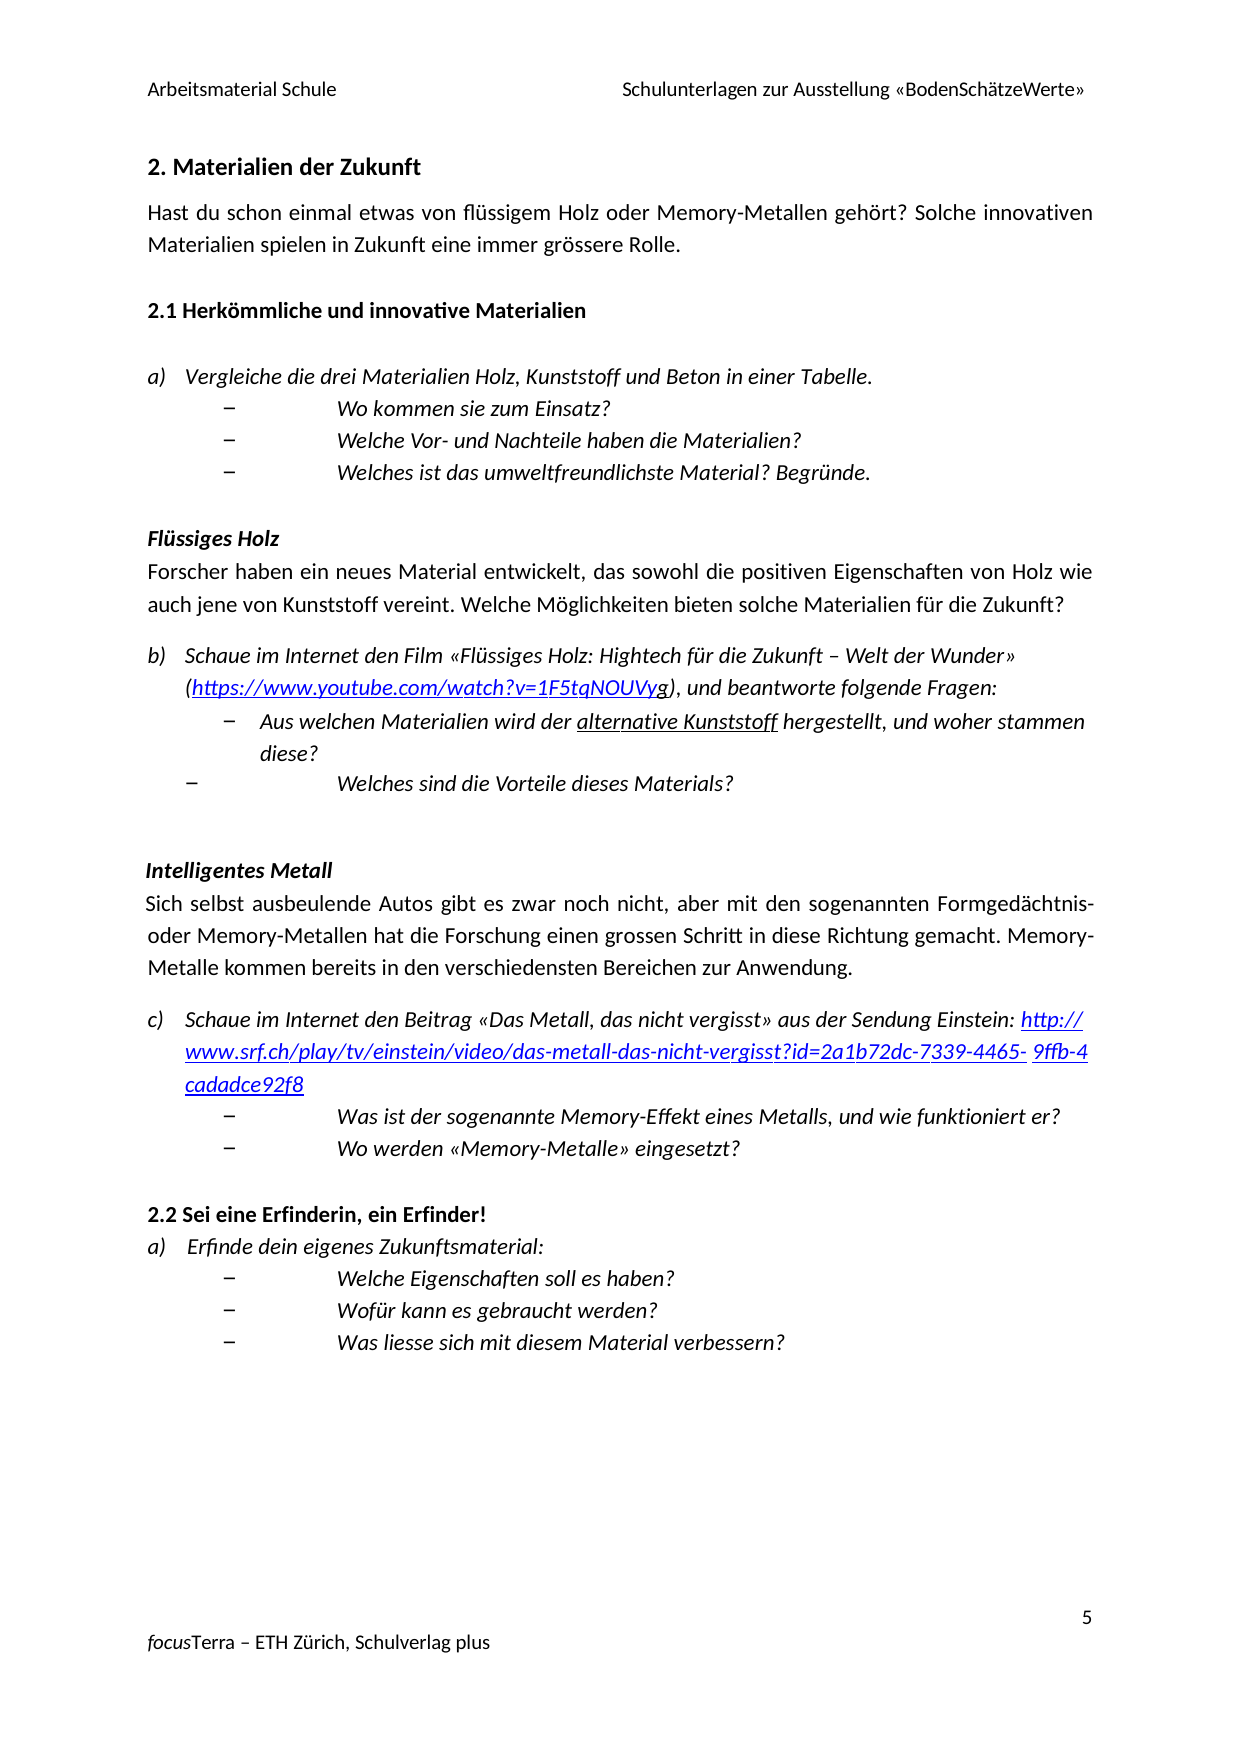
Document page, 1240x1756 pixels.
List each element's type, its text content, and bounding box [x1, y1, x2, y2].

text_box 2. Materialien der Zukunft Hast du schon einmal etwas von flüssigem Holz oder Memory-Metallen gehört? Solche innovativen Materialien spielen in Zukunft eine immer grössere Rolle. 2.1 Herkömmliche und innovative Materialien Vergleiche die drei Materialien Holz, Kunststoff und Beton in einer Tabelle. − Wo kommen sie zum Einsatz? − Welche Vor- und Nachteile haben die Materialien? − Welches ist das umweltfreundlichste Material? Begründe. Flüssiges Holz Forscher haben ein neues Material entwickelt, das sowohl die positiven Eigenschaften von Holz wie auch jene von Kunststoff vereint. Welche Möglichkeiten bieten solche Materialien für die Zukunft? Schaue im Internet den Film «Flüssiges Holz: Hightech für die Zukunft – Welt der Wunder» (https://www.youtube.com/watch?v=1F5tqNOUVyg), und beantworte folgende Fragen: − Aus welchen Materialien wird der alternative Kunststoff hergestellt, und woher stammen diese? − Welches sind die Vorteile dieses Materials? Intelligentes Metall Sich selbst ausbeulende Autos gibt es zwar noch nicht, aber mit den sogenannten Formgedächtnis- oder Memory-Metallen hat die Forschung einen grossen Schritt in diese Richtung gemacht. Memory- Metalle kommen bereits in den verschiedensten Bereichen zur Anwendung. Schaue im Internet den Beitrag «Das Metall, das nicht vergisst» aus der Sendung Einstein: http://www.srf.ch/play/tv/einstein/video/das-metall-das-nicht-vergisst?id=2a1b72dc-7339-4465- 9ffb-4cadadce92f8 − Was ist der sogenannte Memory-Effekt eines Metalls, und wie funktioniert er? − Wo werden «Memory-Metalle» eingesetzt? 2.2 Sei eine Erfinderin, ein Erfinder! a) Erfinde dein eigenes Zukunftsmaterial: − Welche Eigenschaften soll es haben? − Wofür kann es gebraucht werden? − Was liesse sich mit diesem Material verbessern? [145, 150, 1096, 1355]
slide_number 5 [1067, 1603, 1097, 1756]
footer focusTerra – ETH Zürich, Schulverlag plus [145, 1628, 496, 1756]
text_box Schulunterlagen zur Ausstellung «BodenSchätzeWerte» [620, 75, 1095, 101]
text_box Arbeitsmaterial Schule [145, 75, 341, 101]
